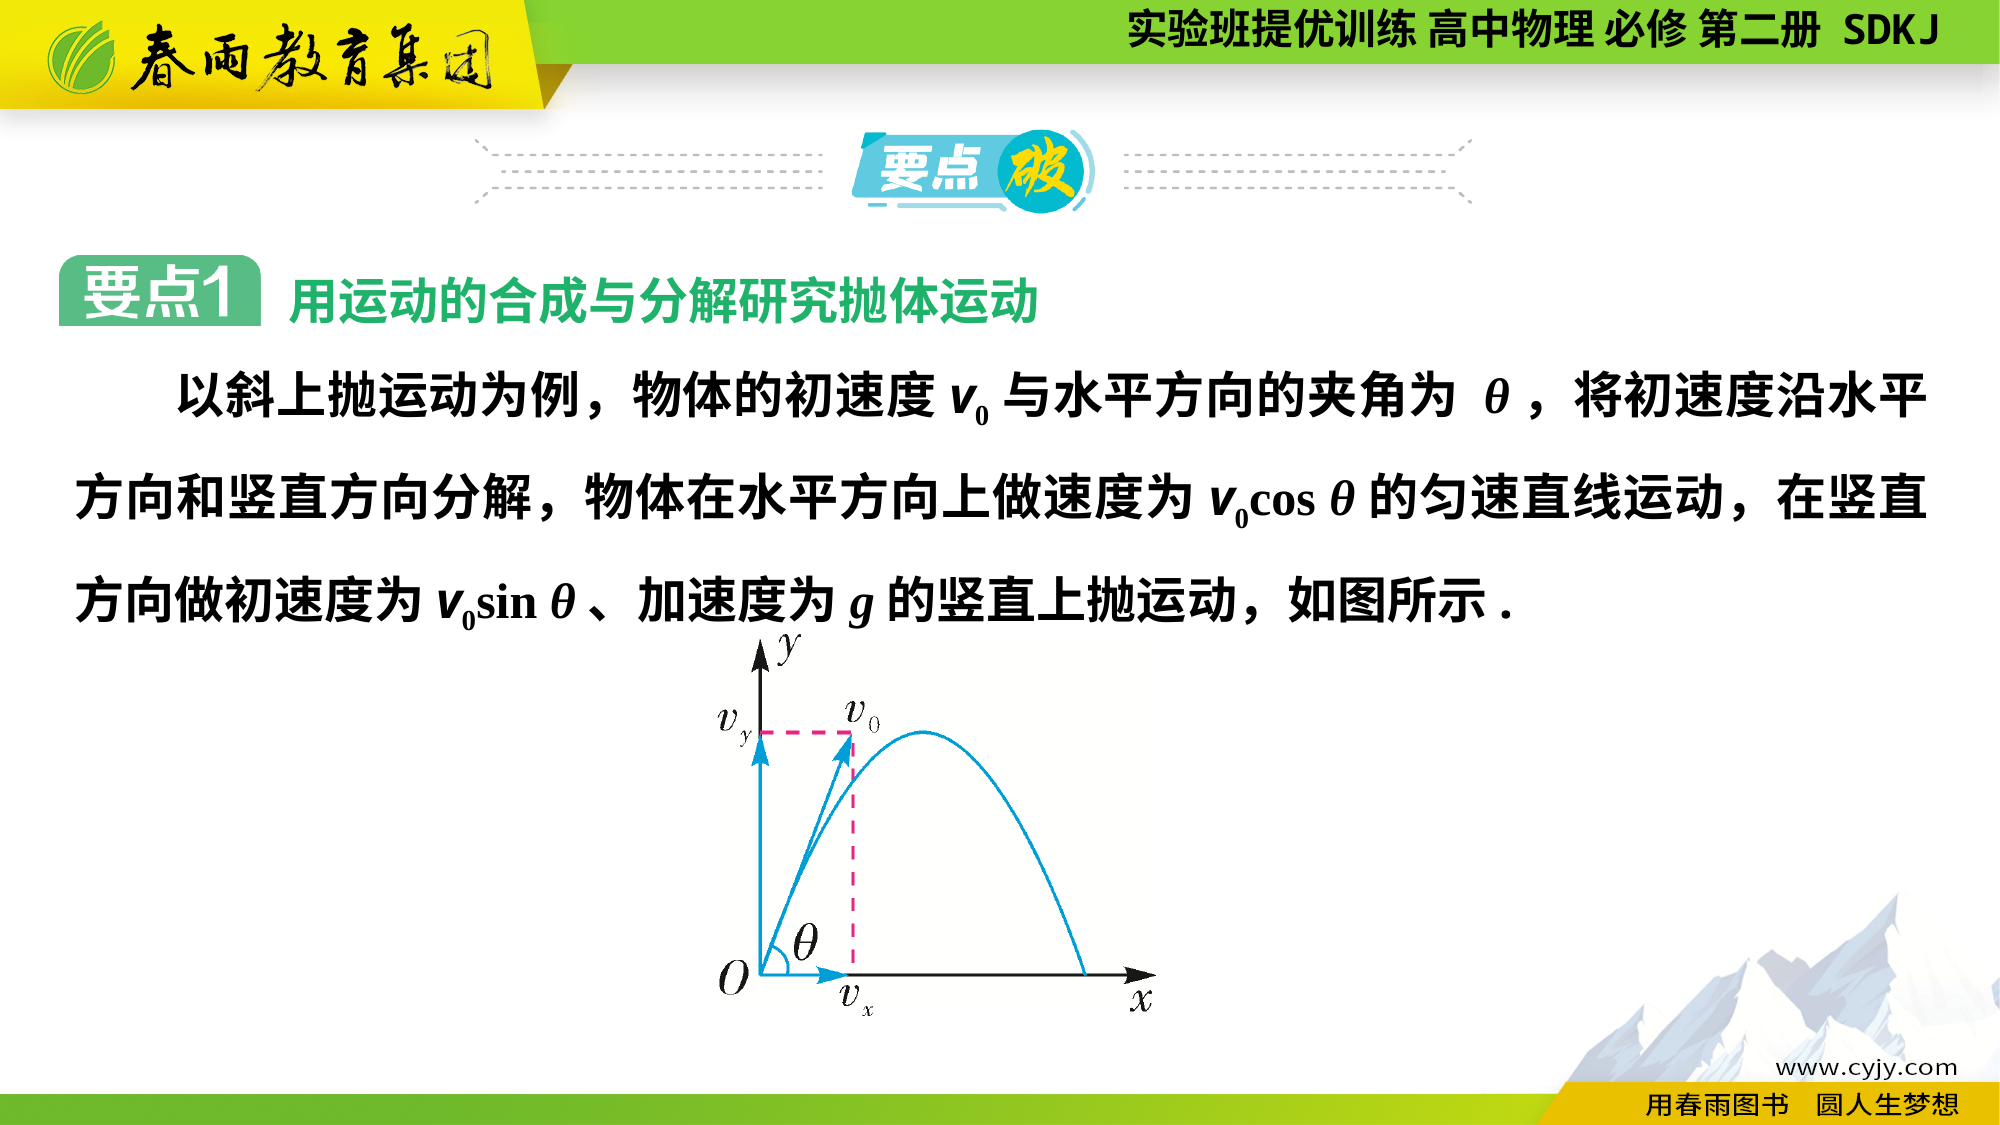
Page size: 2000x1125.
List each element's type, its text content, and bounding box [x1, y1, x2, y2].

picture [0, 0, 2000, 1125]
list 用运动的合成与分解研究抛体运动 以斜上抛运动为例，物体的初速度v0与水平方向的夹角为 θ，将初速度沿水平方向和竖直方向分解，物体在水平方向上做速度为v0cos θ的匀速直线运动，在竖直方向做初速度为v0sin θ、加速度为g的竖直上抛运动，如图所示. [59, 231, 1944, 611]
